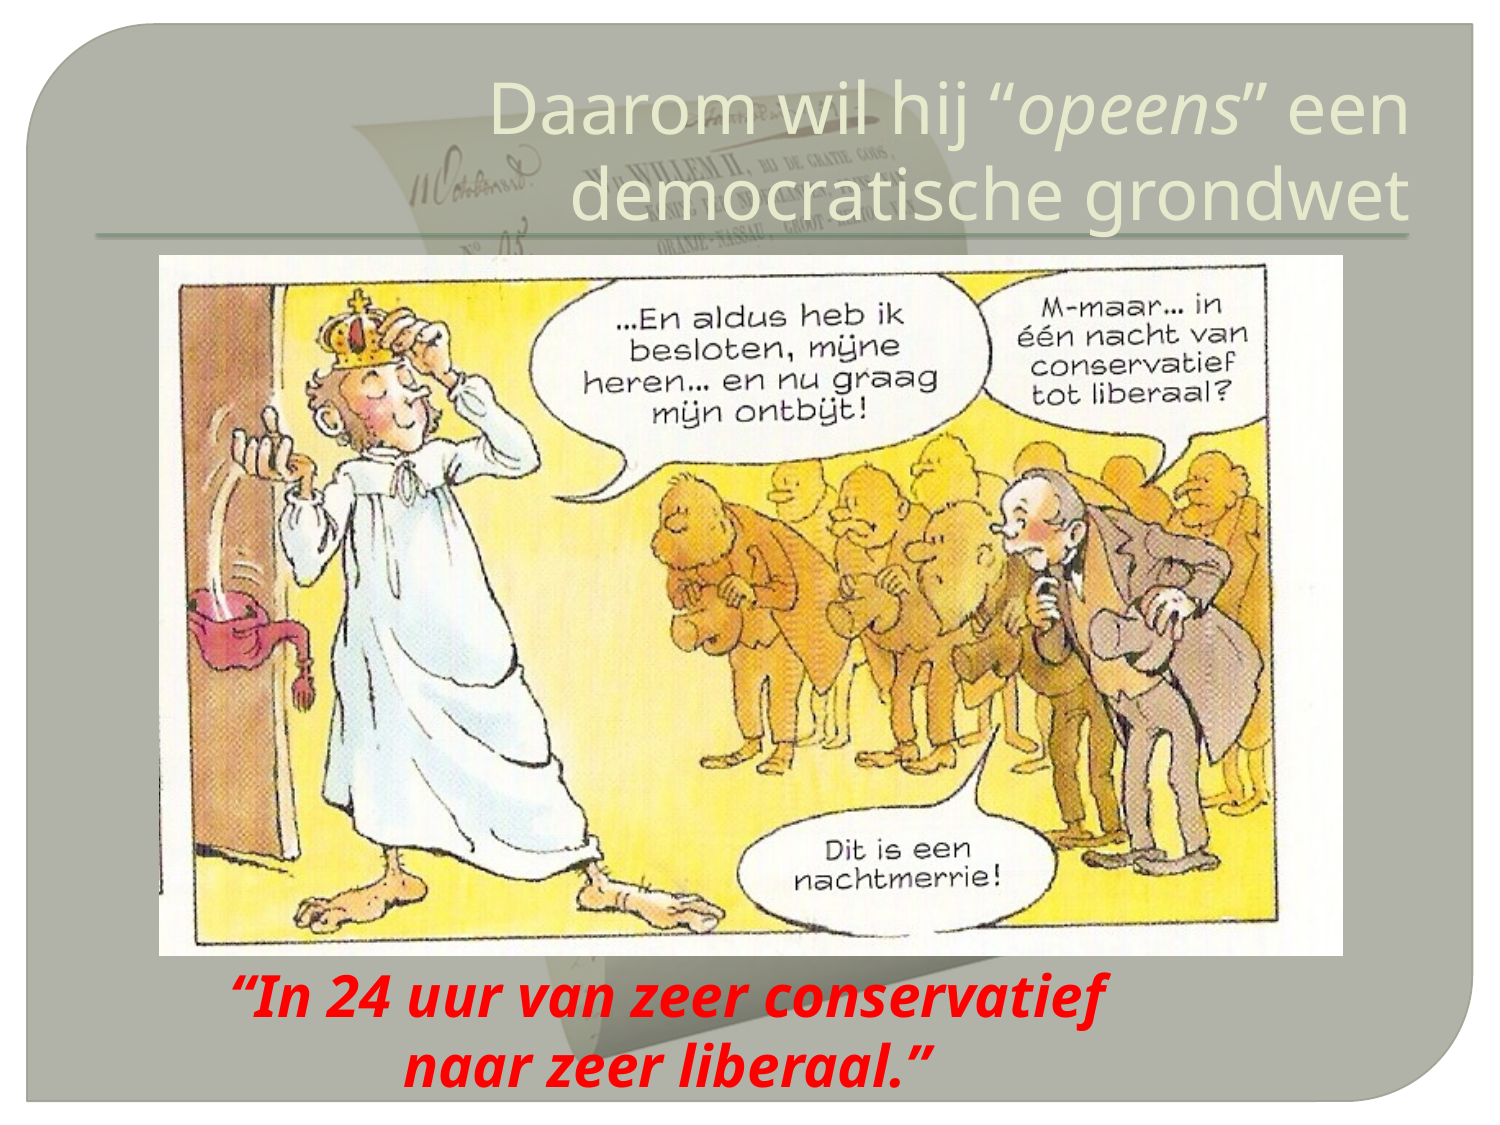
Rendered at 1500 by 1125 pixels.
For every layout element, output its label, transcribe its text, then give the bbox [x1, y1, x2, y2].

text_box “In 24 uur van zeer conservatief naar zeer liberaal.” [171, 969, 1164, 1107]
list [159, 255, 1344, 957]
text_box [0, 0, 1500, 1125]
title Daarom wil hij “opeens” een democratische grondwet [76, 54, 1427, 243]
